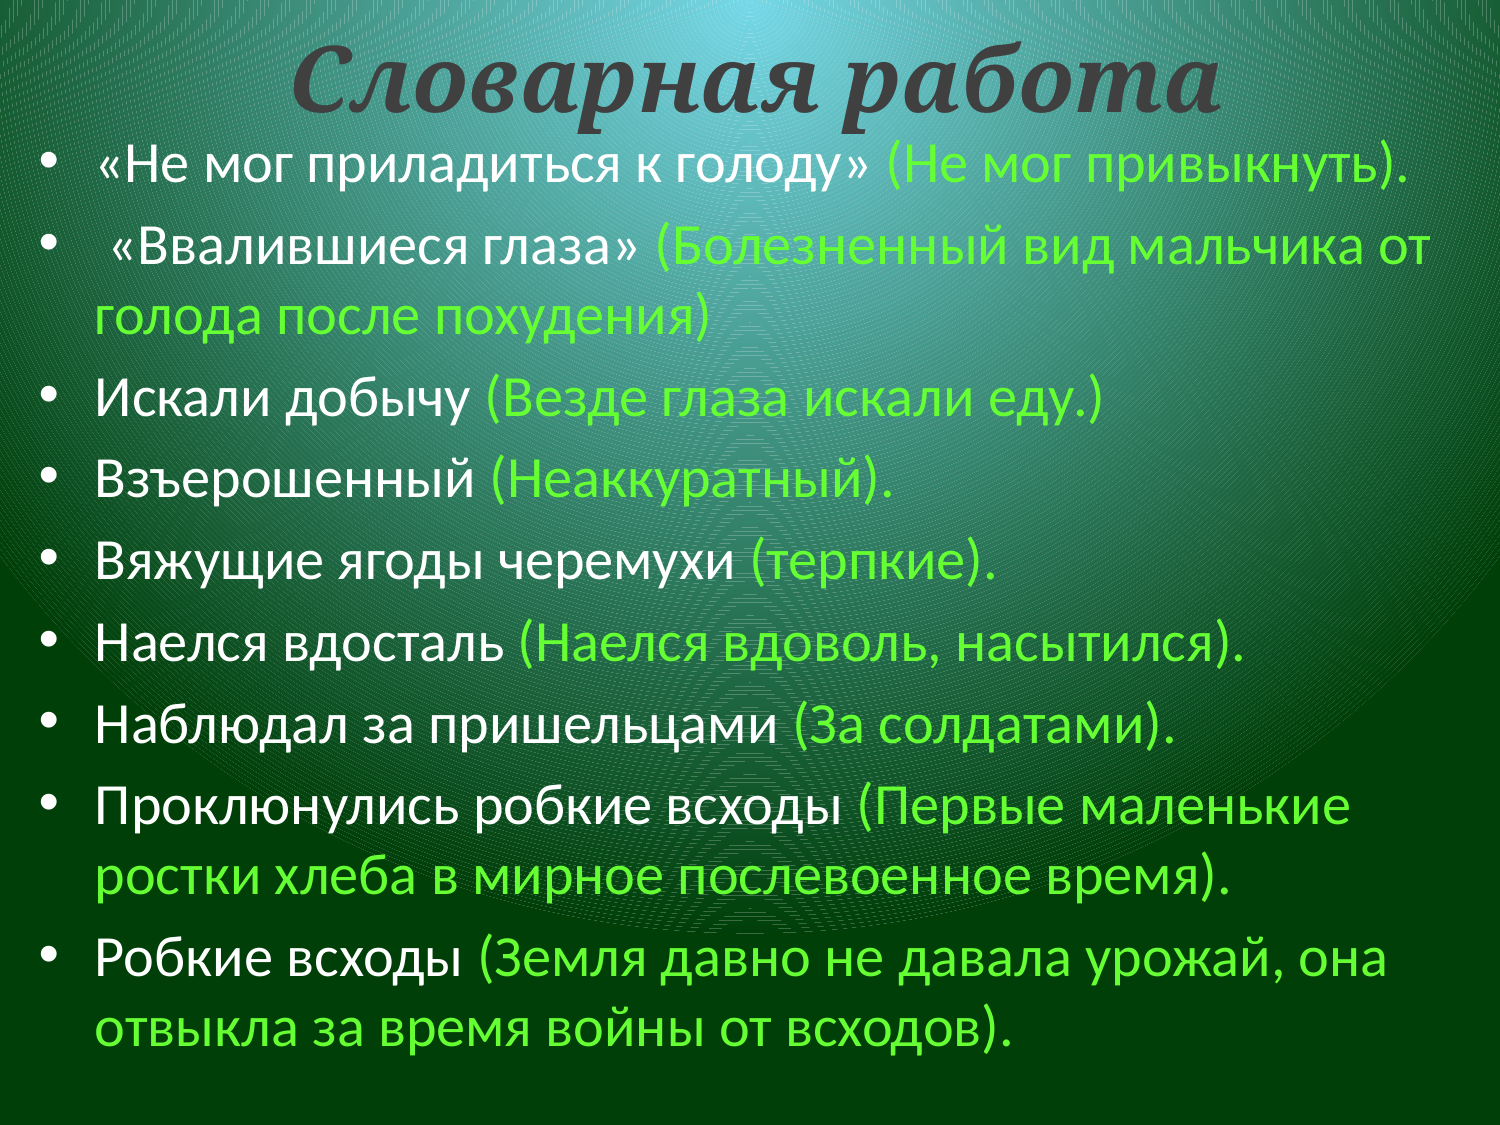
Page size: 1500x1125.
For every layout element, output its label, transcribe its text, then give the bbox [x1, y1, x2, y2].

title Словарная работа [81, 0, 1433, 116]
list «Не мог приладиться к голоду» (Не мог привыкнуть). «Ввалившиеся глаза» (Болезненный вид мальчика от голода после похудения) Искали добычу (Везде глаза искали еду.) Взъерошенный (Неаккуратный). Вяжущие ягоды черемухи (терпкие). Наелся вдосталь (Наелся вдоволь, насытился). Наблюдал за пришельцами (За солдатами). Проклюнулись робкие всходы (Первые маленькие ростки хлеба в мирное послевоенное время). Робкие всходы (Земля давно не давала урожай, она отвыкла за время войны от всходов). [23, 116, 1477, 1102]
